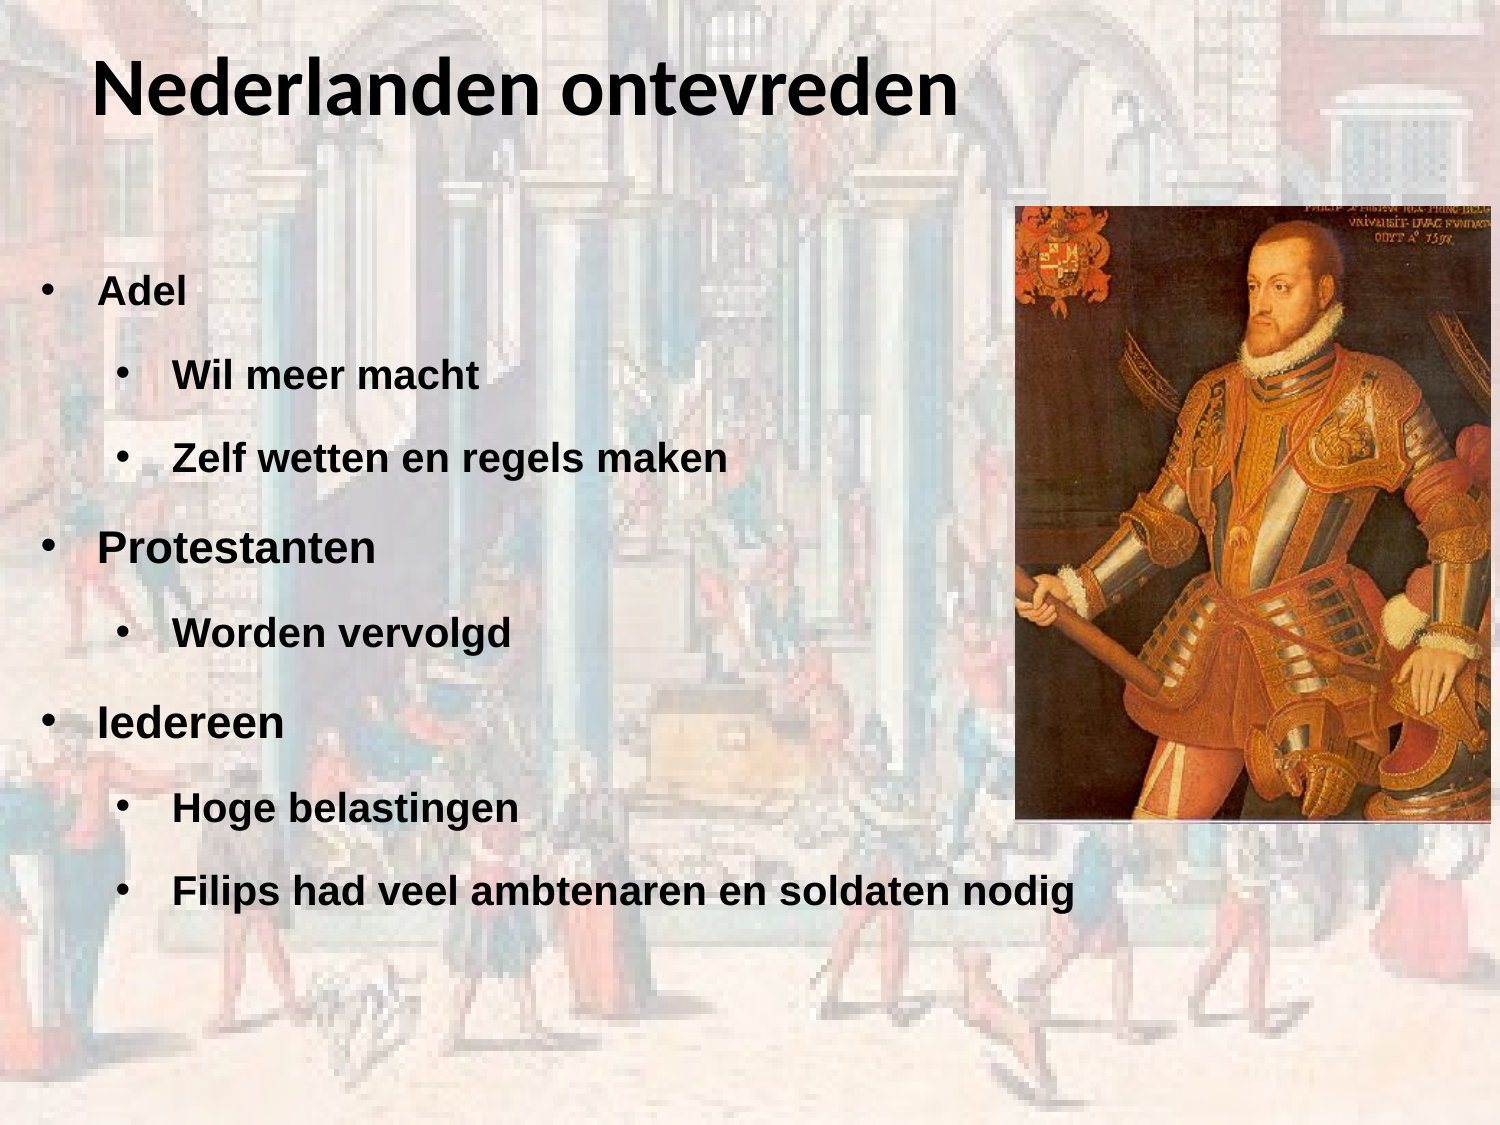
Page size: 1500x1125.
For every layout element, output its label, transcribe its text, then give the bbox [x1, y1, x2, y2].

list Adel Wil meer macht Zelf wetten en regels maken Protestanten Worden vervolgd Iedereen Hoge belastingen Filips had veel ambtenaren en soldaten nodig [25, 231, 1117, 941]
picture [1014, 206, 1492, 825]
title Nederlanden ontevreden [76, 46, 1164, 140]
